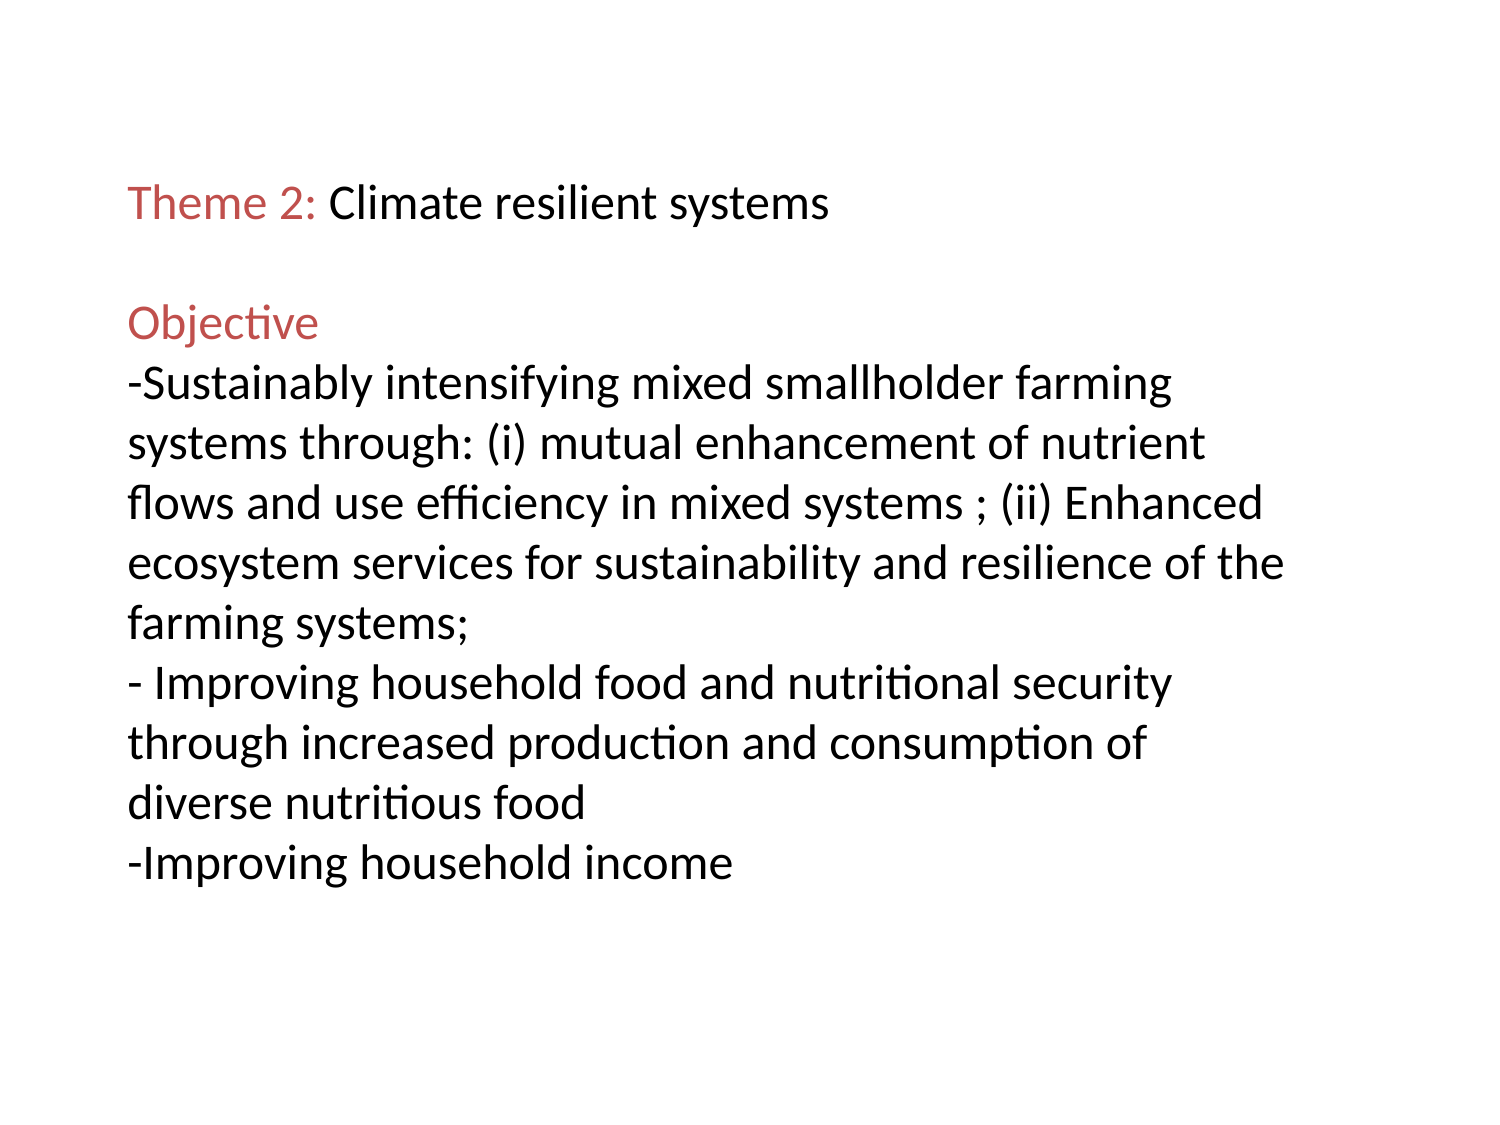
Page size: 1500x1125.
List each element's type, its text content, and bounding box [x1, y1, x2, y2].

text_box Theme 2: Climate resilient systems Objective -Sustainably intensifying mixed smallholder farming systems through: (i) mutual enhancement of nutrient flows and use efficiency in mixed systems ; (ii) Enhanced ecosystem services for sustainability and resilience of the farming systems; - Improving household food and nutritional security through increased production and consumption of diverse nutritious food -Improving household income [112, 162, 1313, 898]
